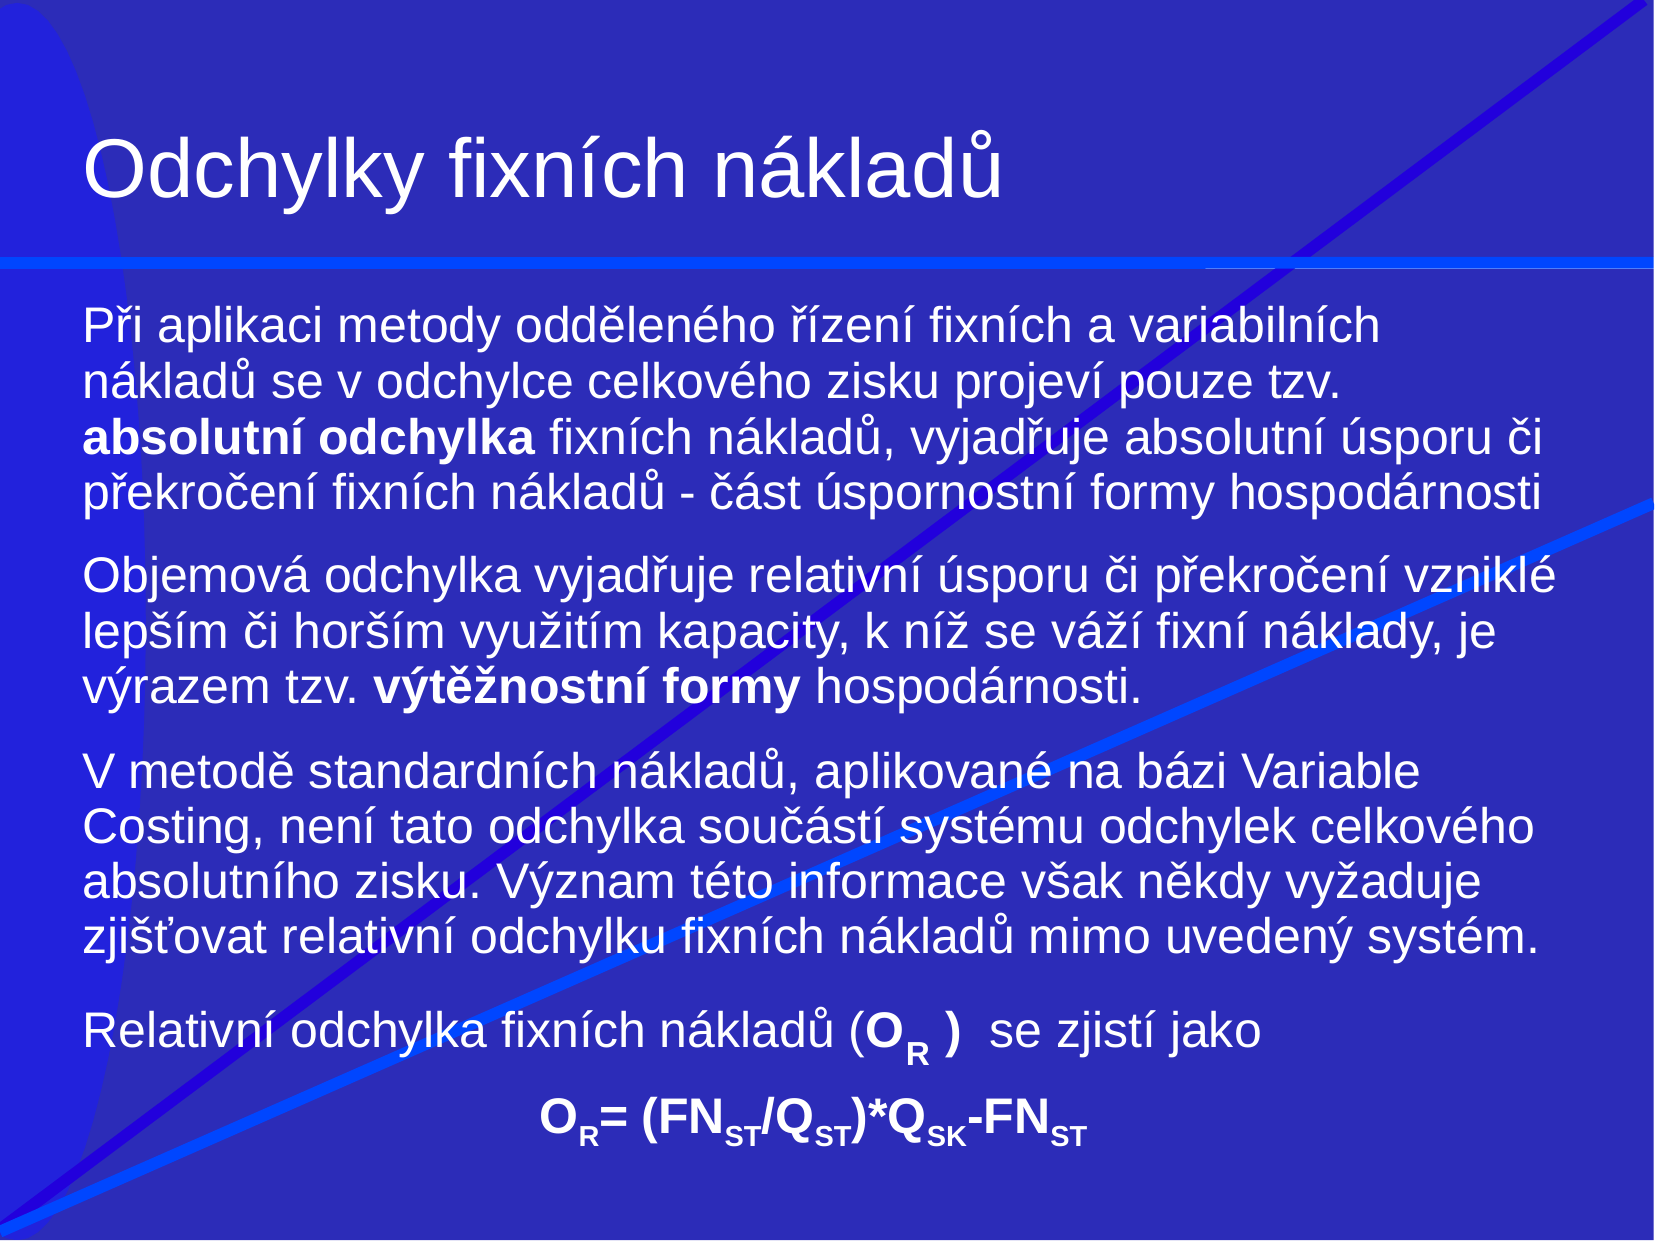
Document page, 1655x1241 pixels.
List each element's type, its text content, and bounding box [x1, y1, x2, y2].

text_box Při aplikaci metody odděleného řízení fixních a variabilních nákladů se v odchylce celkového zisku projeví pouze tzv. absolutní odchylka fixních nákladů, vyjadřuje absolutní úsporu či překročení fixních nákladů - část úspornostní formy hospodárnosti Objemová odchylka vyjadřuje relativní úsporu či překročení vzniklé lepším či horším využitím kapacity, k níž se váží fixní náklady, je výrazem tzv. výtěžnostní formy hospodárnosti. V metodě standardních nákladů, aplikované na bázi Variable Costing, není tato odchylka součástí systému odchylek celkového absolutního zisku. Význam této informace však někdy vyžaduje zjišťovat relativní odchylku fixních nákladů mimo uvedený systém. [80, 296, 1561, 966]
text_box OR= (FNST/QST)*QSK-FNST [537, 1083, 1116, 1153]
text_box Relativní odchylka fixních nákladů (O ) se zjistí jako [80, 997, 1263, 1118]
text_box R [903, 1032, 933, 1073]
title Odchylky fixních nákladů [80, 67, 1574, 321]
